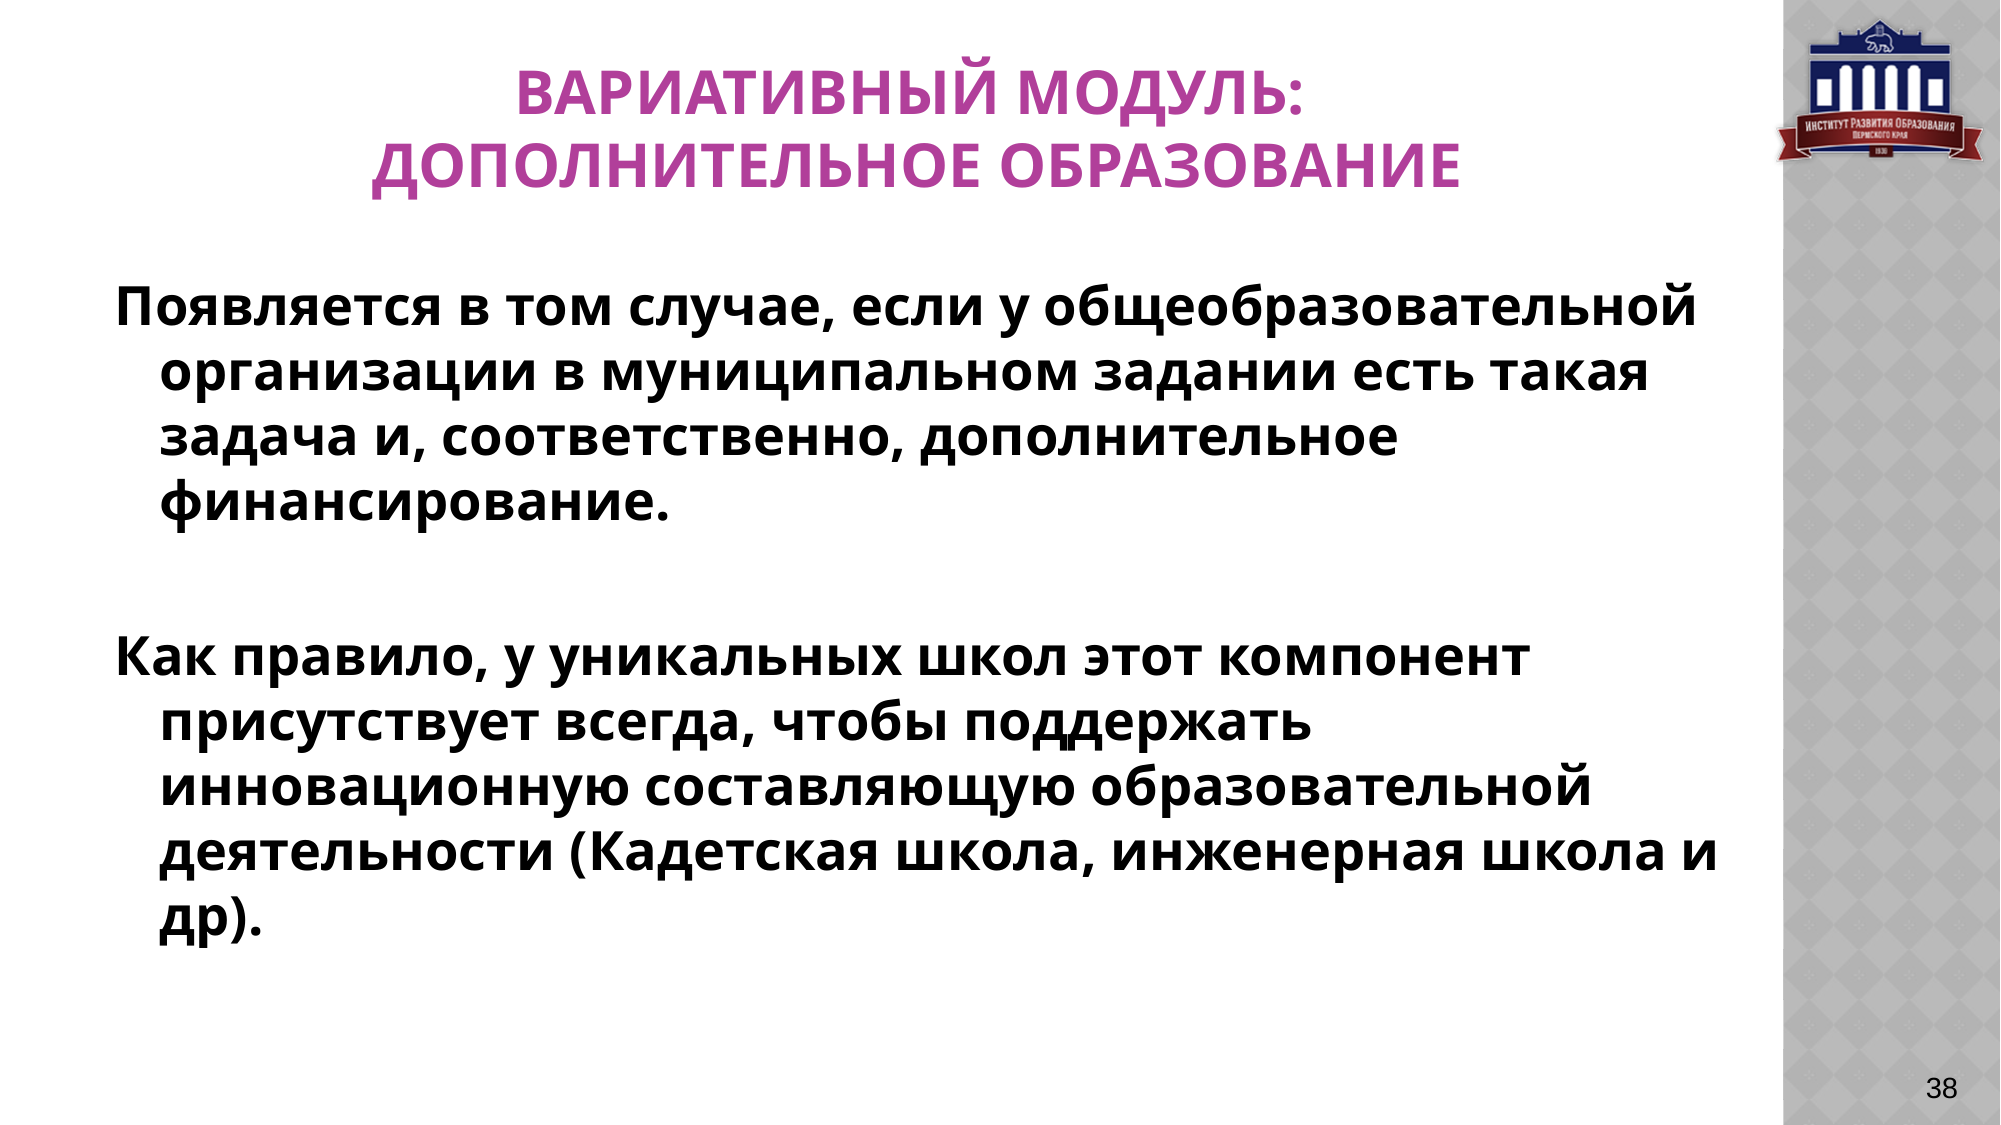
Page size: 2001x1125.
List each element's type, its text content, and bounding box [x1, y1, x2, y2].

picture [1771, 12, 1988, 168]
list Появляется в том случае, если у общеобразовательной организации в муниципальном задании есть такая задача и, соответственно, дополнительное финансирование. Как правило, у уникальных школ этот компонент присутствует всегда, чтобы поддержать инновационную составляющую образовательной деятельности (Кадетская школа, инженерная школа и др). [99, 264, 1743, 1059]
title Вариативный Модуль: дополнительное обРазование [99, 52, 1736, 200]
